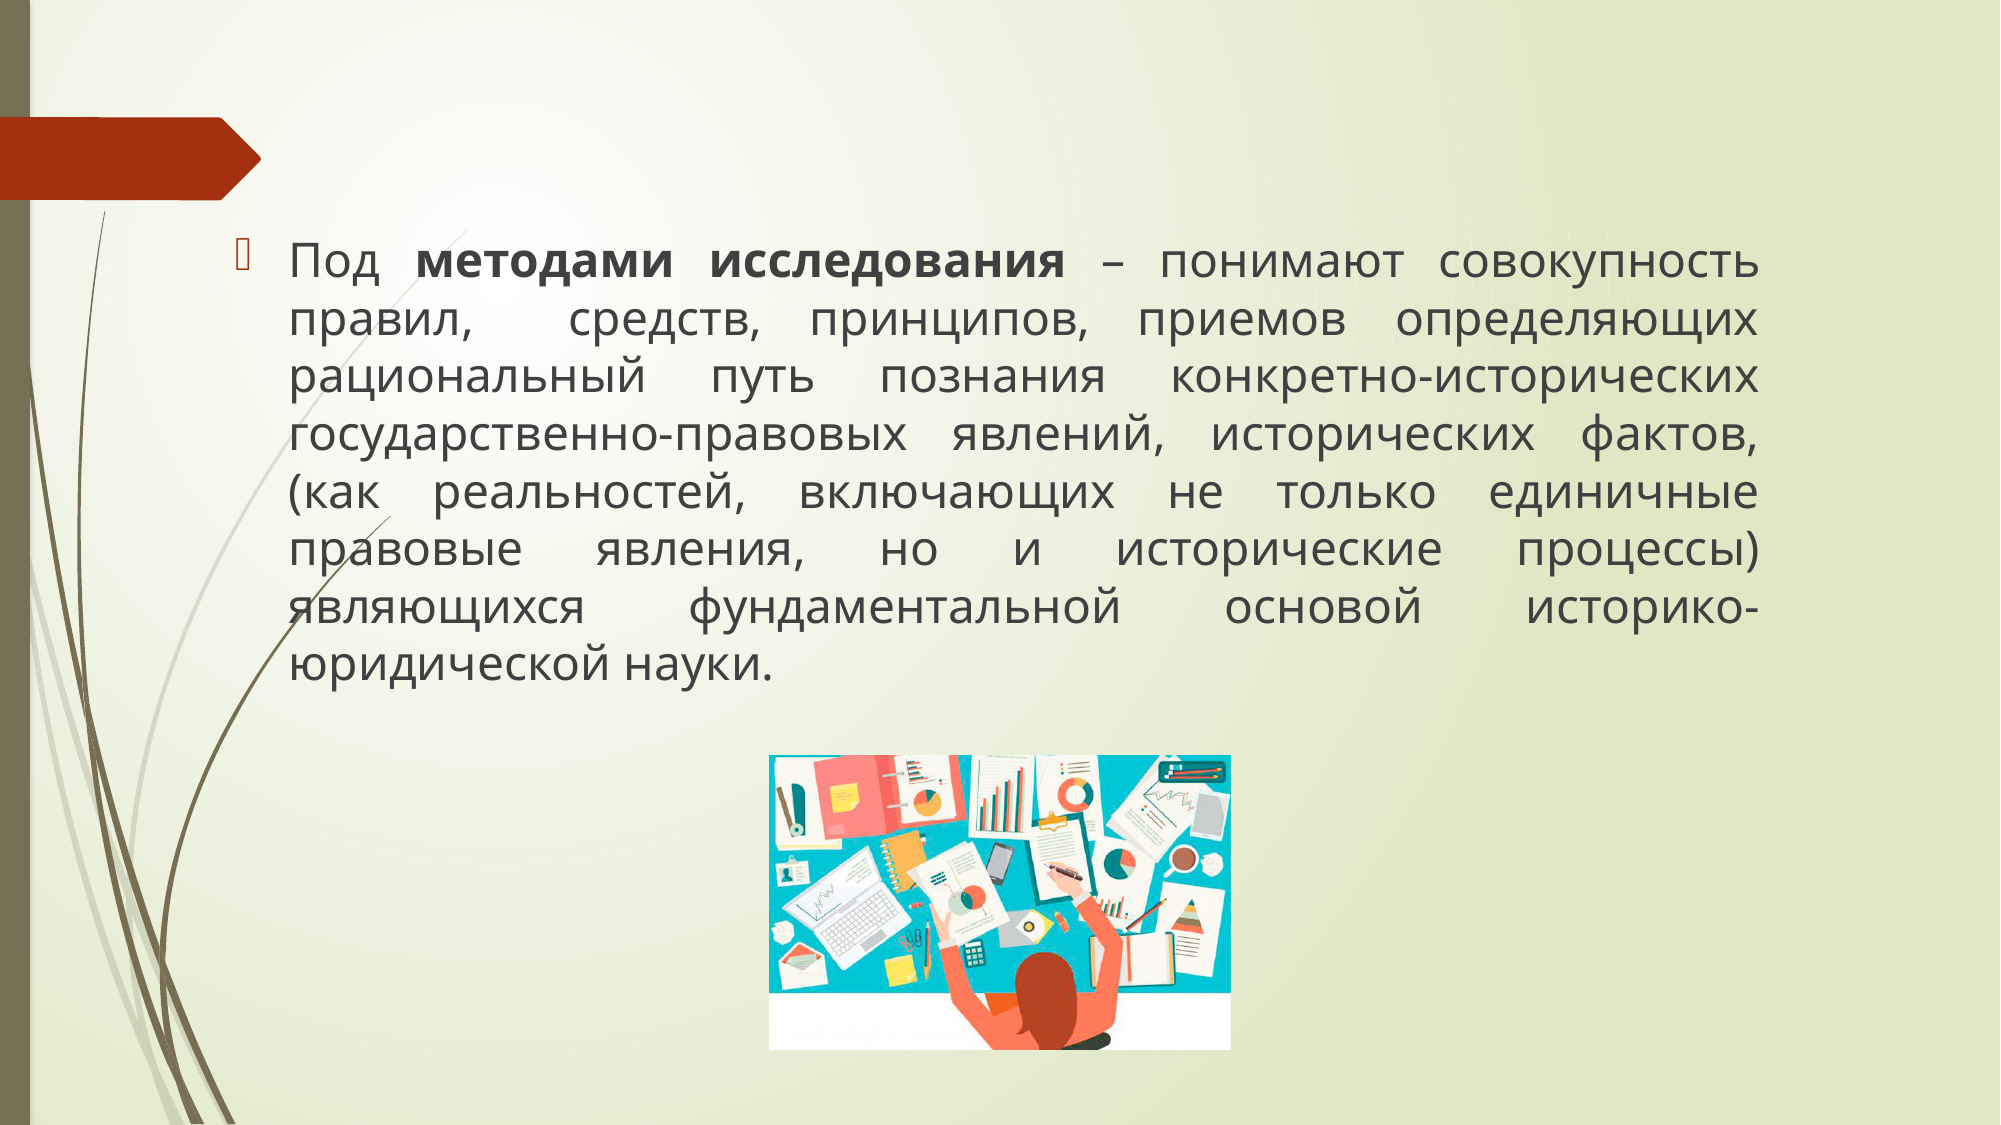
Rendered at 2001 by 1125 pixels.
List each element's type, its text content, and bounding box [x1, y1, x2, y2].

picture [769, 755, 1231, 1050]
list Под методами исследования – понимают совокупность правил, средств, принципов, приемов определяющих рациональный путь познания конкретно-исторических государственно-правовых явлений, исторических фактов, (как реальностей, включающих не только единичные правовые явления, но и исторические процессы) являющихся фундаментальной основой историко-юридической науки. [219, 222, 1777, 702]
